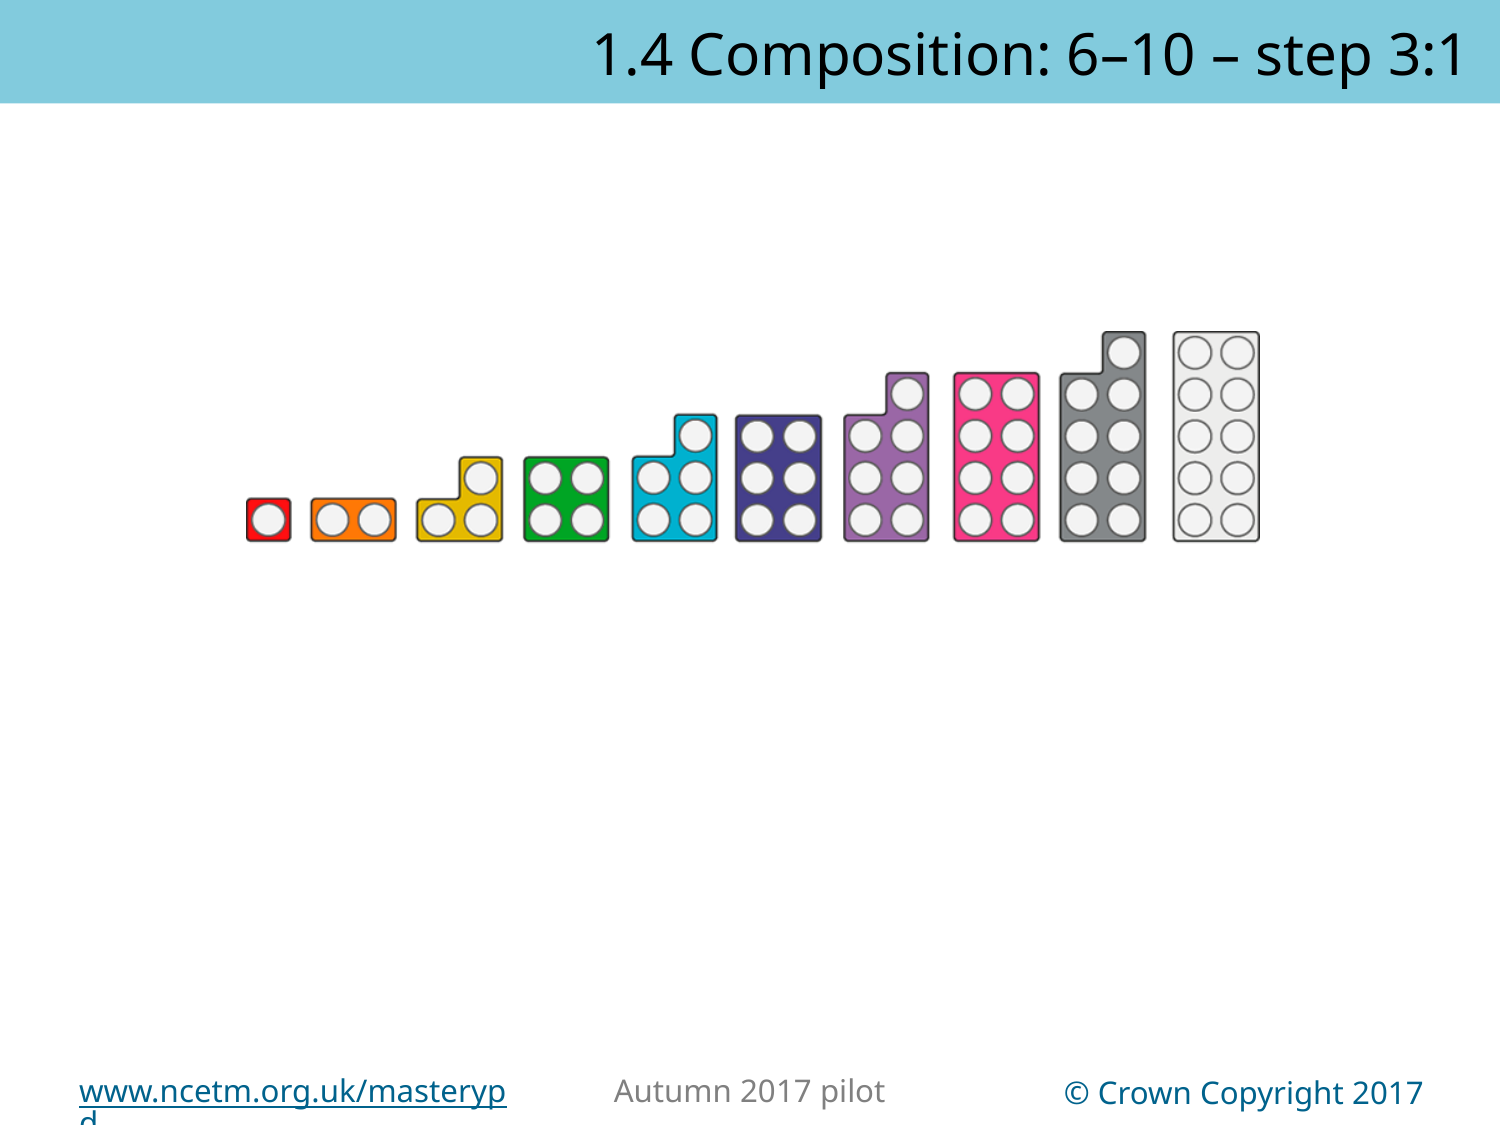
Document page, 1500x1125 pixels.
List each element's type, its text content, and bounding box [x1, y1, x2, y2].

picture [241, 361, 938, 563]
picture [939, 302, 1164, 563]
picture [1168, 302, 1276, 563]
list 1.4 Composition: 6–10 – step 3:1 [0, 0, 1500, 104]
